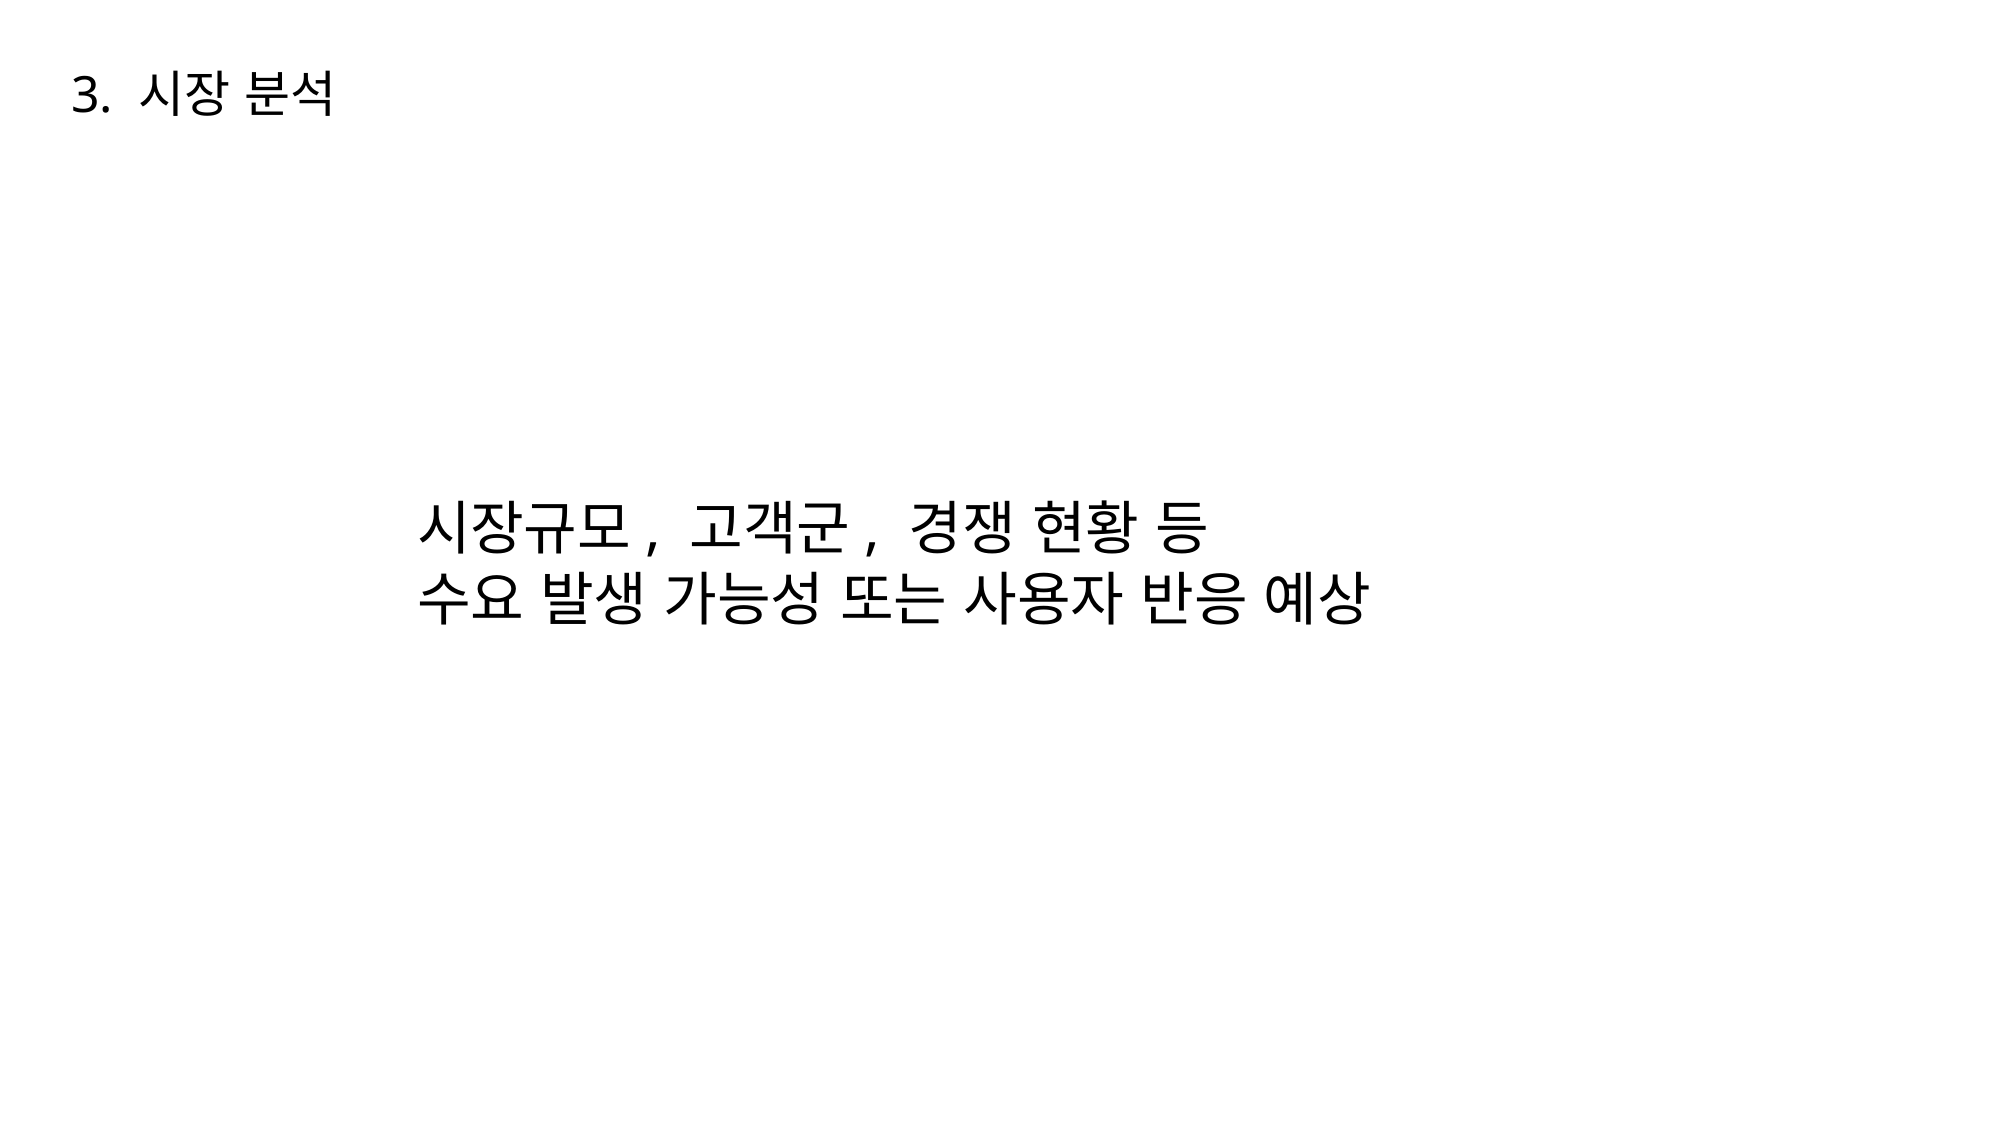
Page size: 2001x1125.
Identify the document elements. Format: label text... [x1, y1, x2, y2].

text_box 시장규모, 고객군, 경쟁 현황 등 수요 발생 가능성 또는 사용자 반응 예상 [402, 484, 1598, 639]
text_box 3. 시장 분석 [56, 54, 1032, 130]
